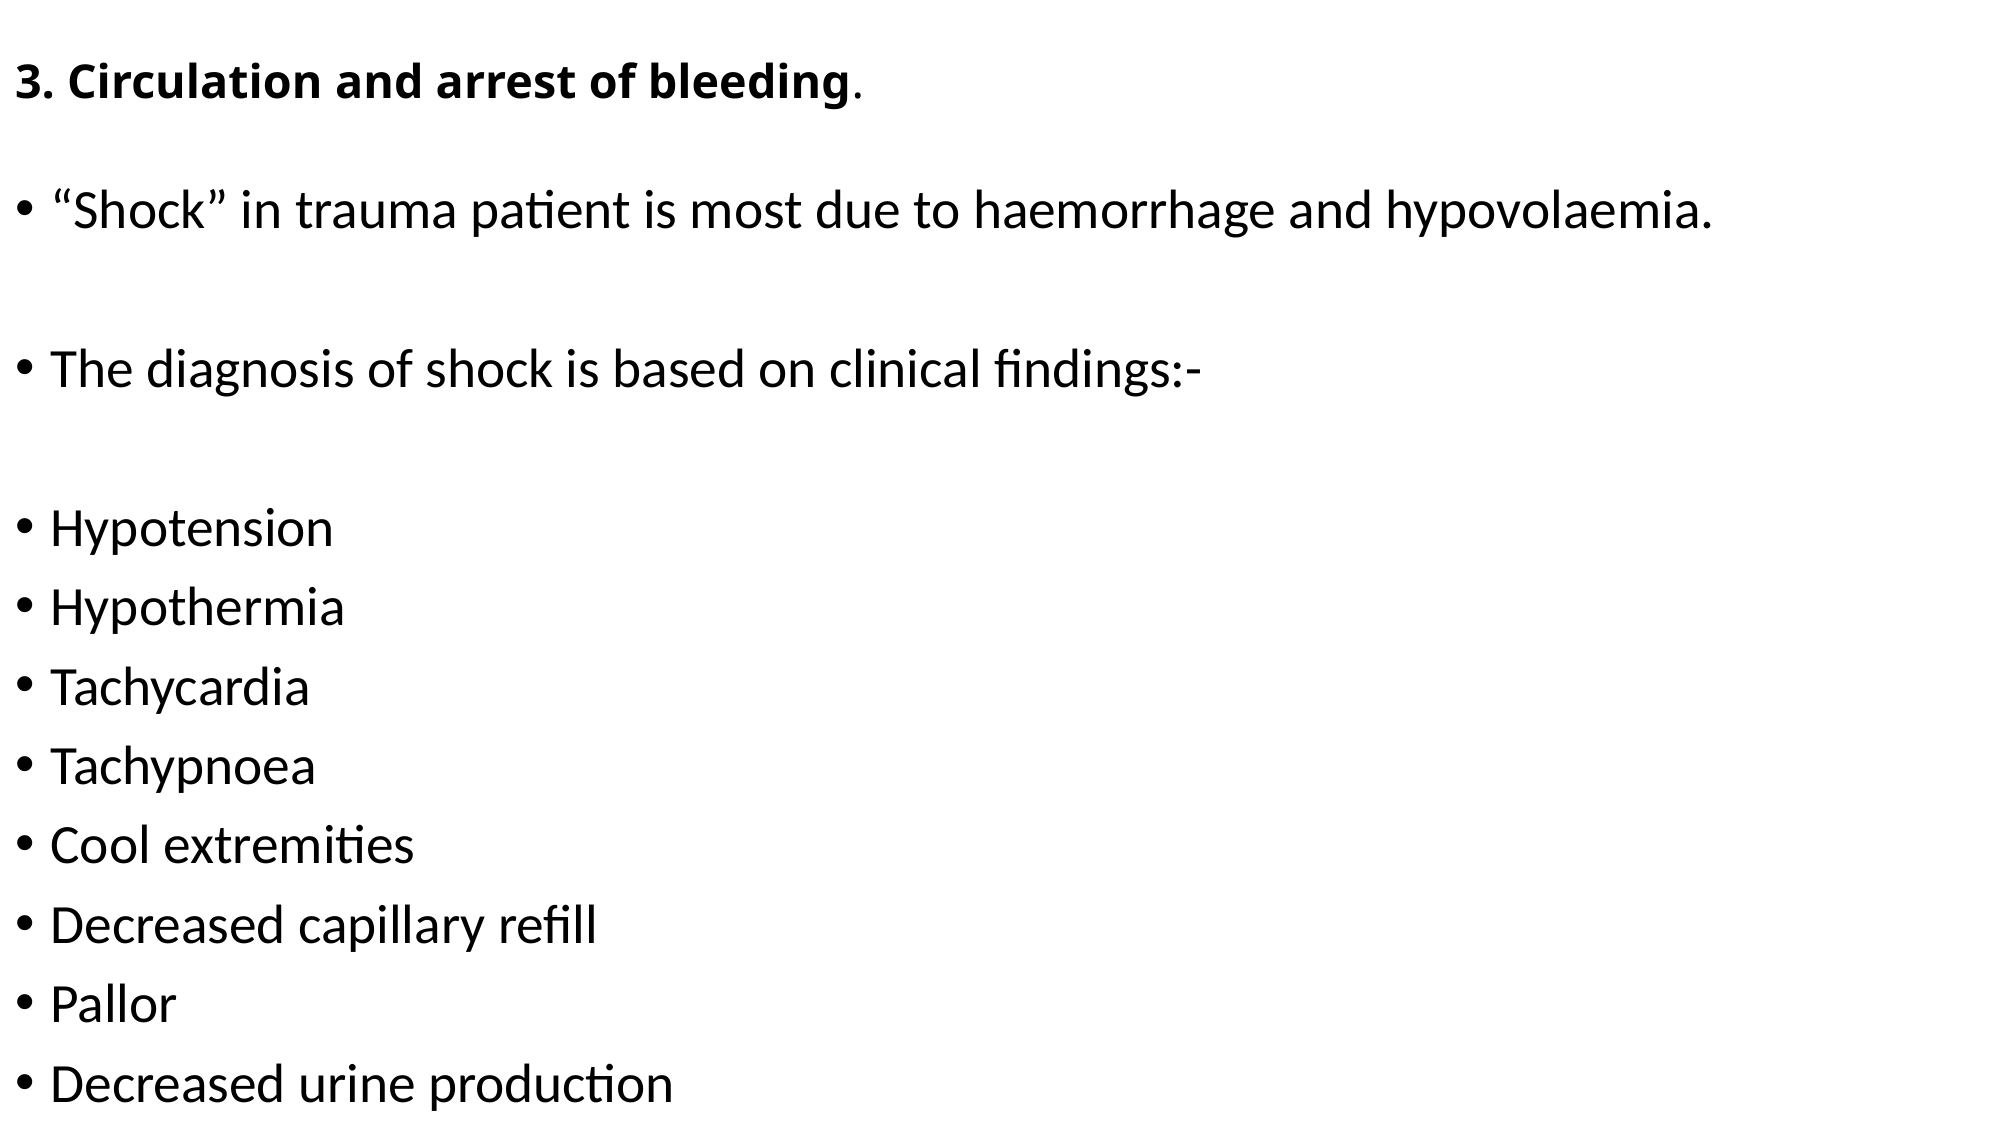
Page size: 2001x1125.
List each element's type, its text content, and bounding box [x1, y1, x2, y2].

title 3. Circulation and arrest of bleeding. [0, 0, 1863, 173]
list “Shock” in trauma patient is most due to haemorrhage and hypovolaemia. The diagnosis of shock is based on clinical findings:- Hypotension Hypothermia Tachycardia Tachypnoea Cool extremities Decreased capillary refill Pallor Decreased urine production [0, 173, 2000, 1125]
